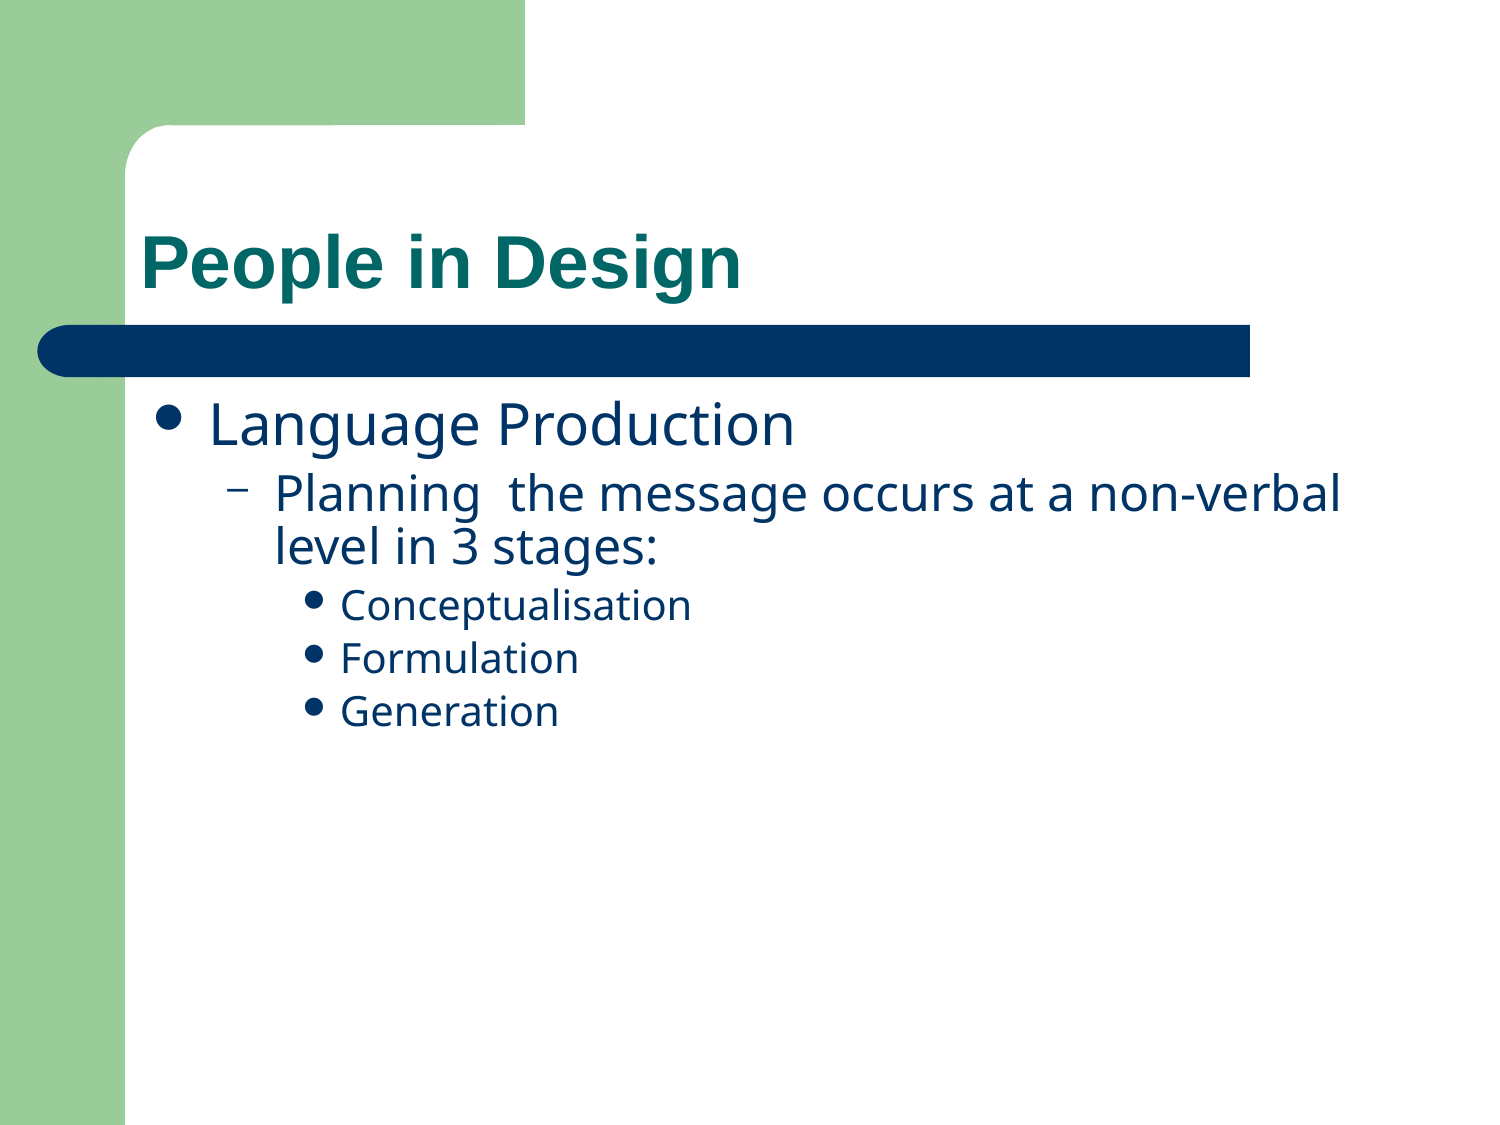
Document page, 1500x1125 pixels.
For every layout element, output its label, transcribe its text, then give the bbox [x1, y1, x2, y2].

list Language Production Planning the message occurs at a non-verbal level in 3 stages: Conceptualisation Formulation Generation [137, 387, 1400, 999]
title People in Design [124, 124, 1426, 313]
